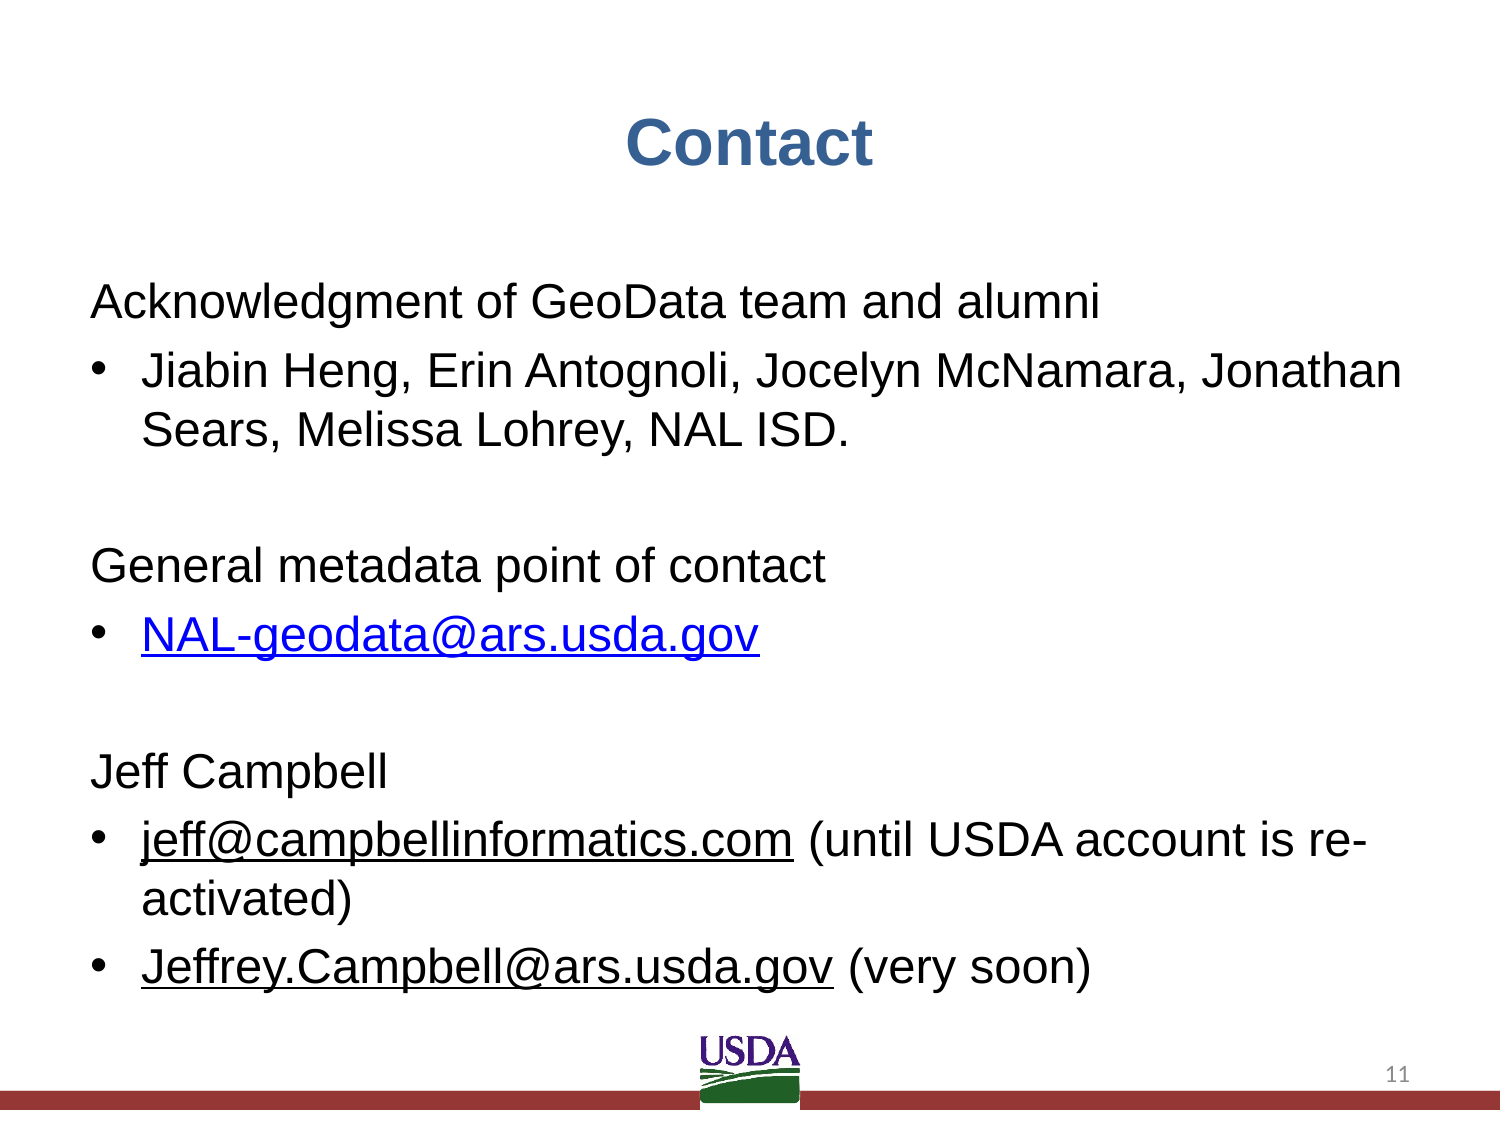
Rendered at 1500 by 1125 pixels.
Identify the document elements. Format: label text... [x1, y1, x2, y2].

title Contact [75, 45, 1425, 233]
slide_number 11 [1074, 1042, 1425, 1103]
picture [699, 1034, 801, 1104]
list Acknowledgment of GeoData team and alumni Jiabin Heng, Erin Antognoli, Jocelyn McNamara, Jonathan Sears, Melissa Lohrey, NAL ISD. General metadata point of contact NAL-geodata@ars.usda.gov Jeff Campbell jeff@campbellinformatics.com (until USDA account is re-activated) Jeffrey.Campbell@ars.usda.gov (very soon) [75, 262, 1425, 1005]
